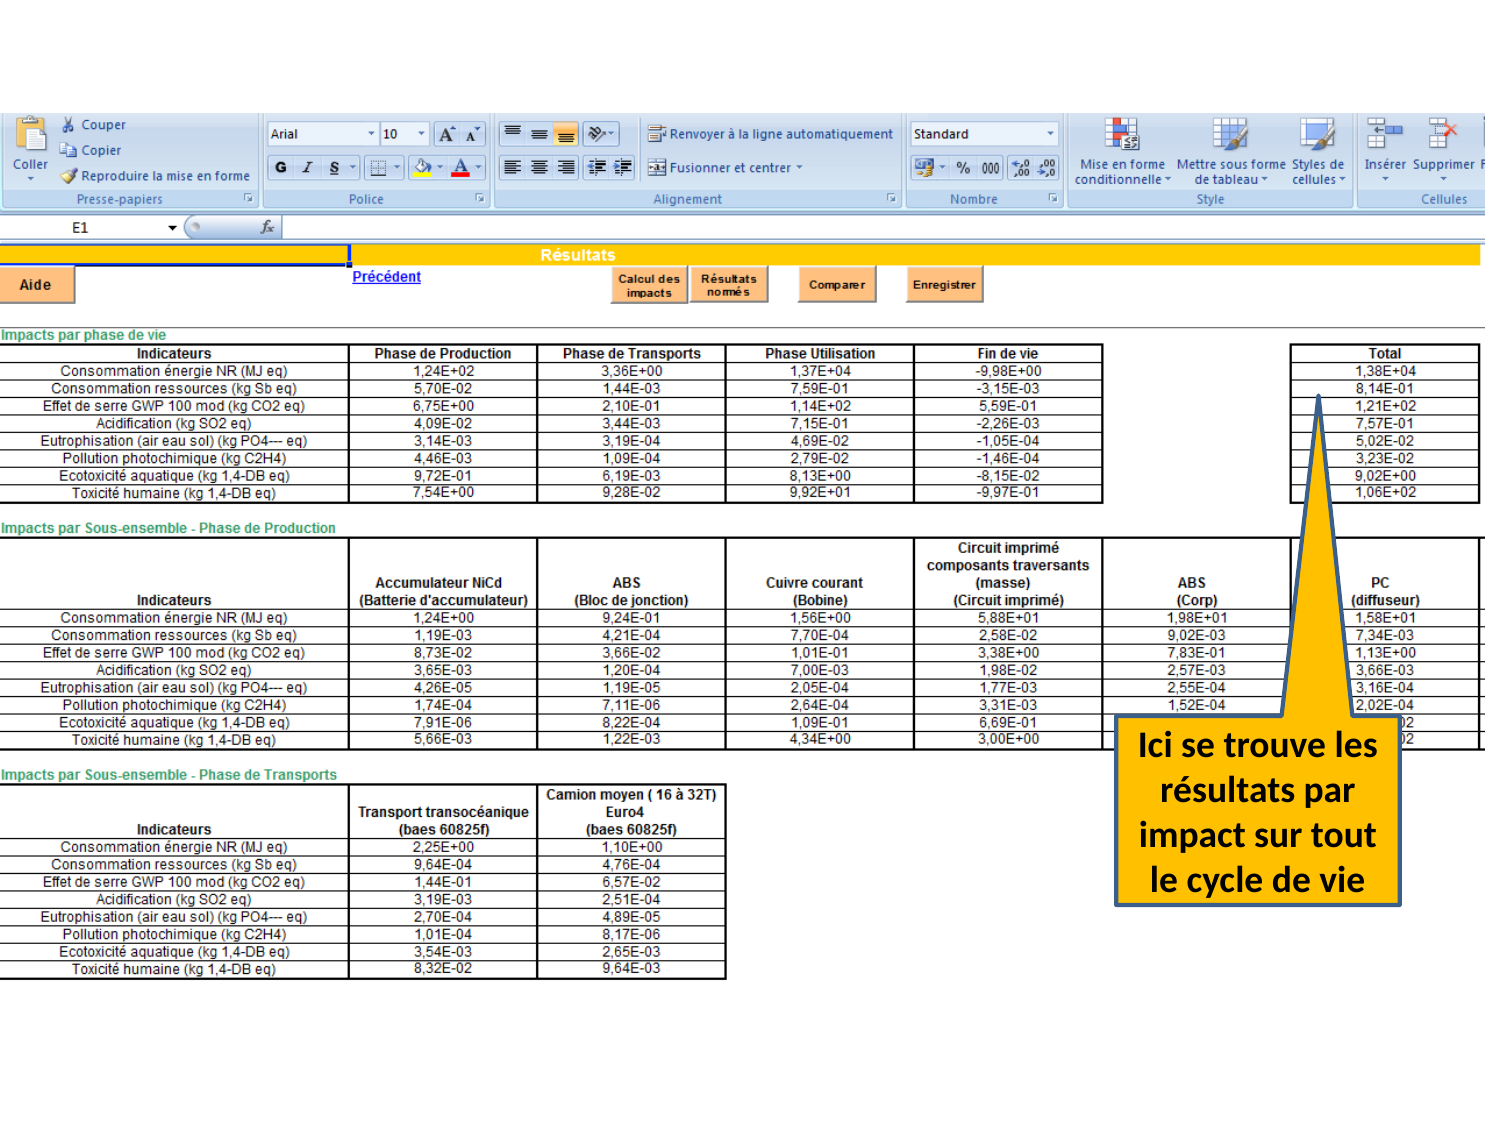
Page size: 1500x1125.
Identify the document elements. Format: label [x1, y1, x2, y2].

picture [0, 113, 1486, 994]
